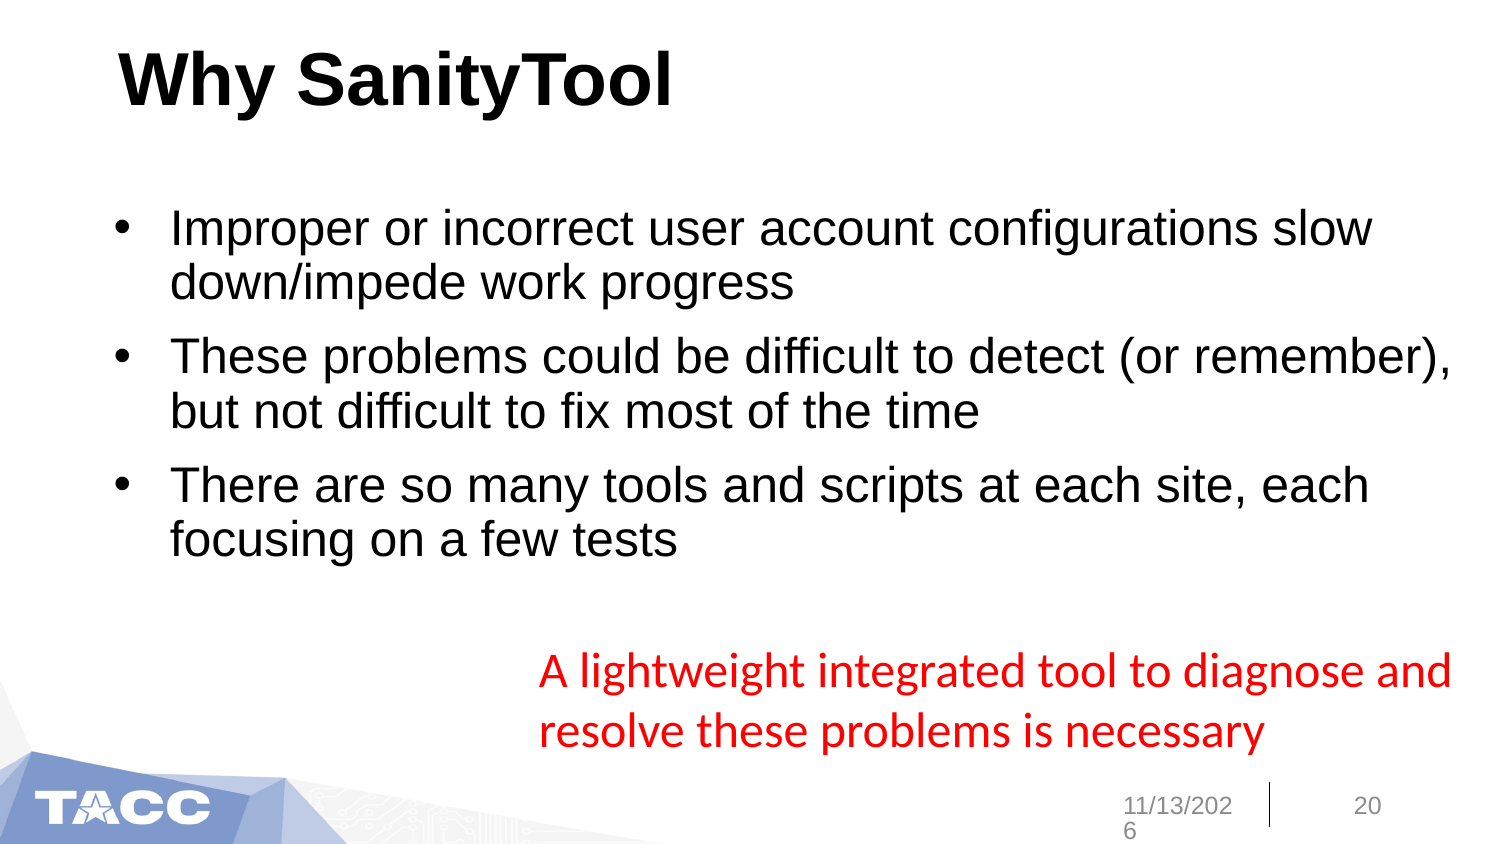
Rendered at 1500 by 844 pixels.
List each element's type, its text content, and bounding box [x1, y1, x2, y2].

title Why SanityTool [103, 0, 1397, 164]
list Improper or incorrect user account configurations slow down/impede work progress These problems could be difficult to detect (or remember), but not difficult to fix most of the time There are so many tools and scripts at each site, each focusing on a few tests [98, 194, 1477, 730]
picture [0, 0, 1500, 844]
text_box A lightweight integrated tool to diagnose and resolve these problems is necessary [524, 630, 1489, 825]
